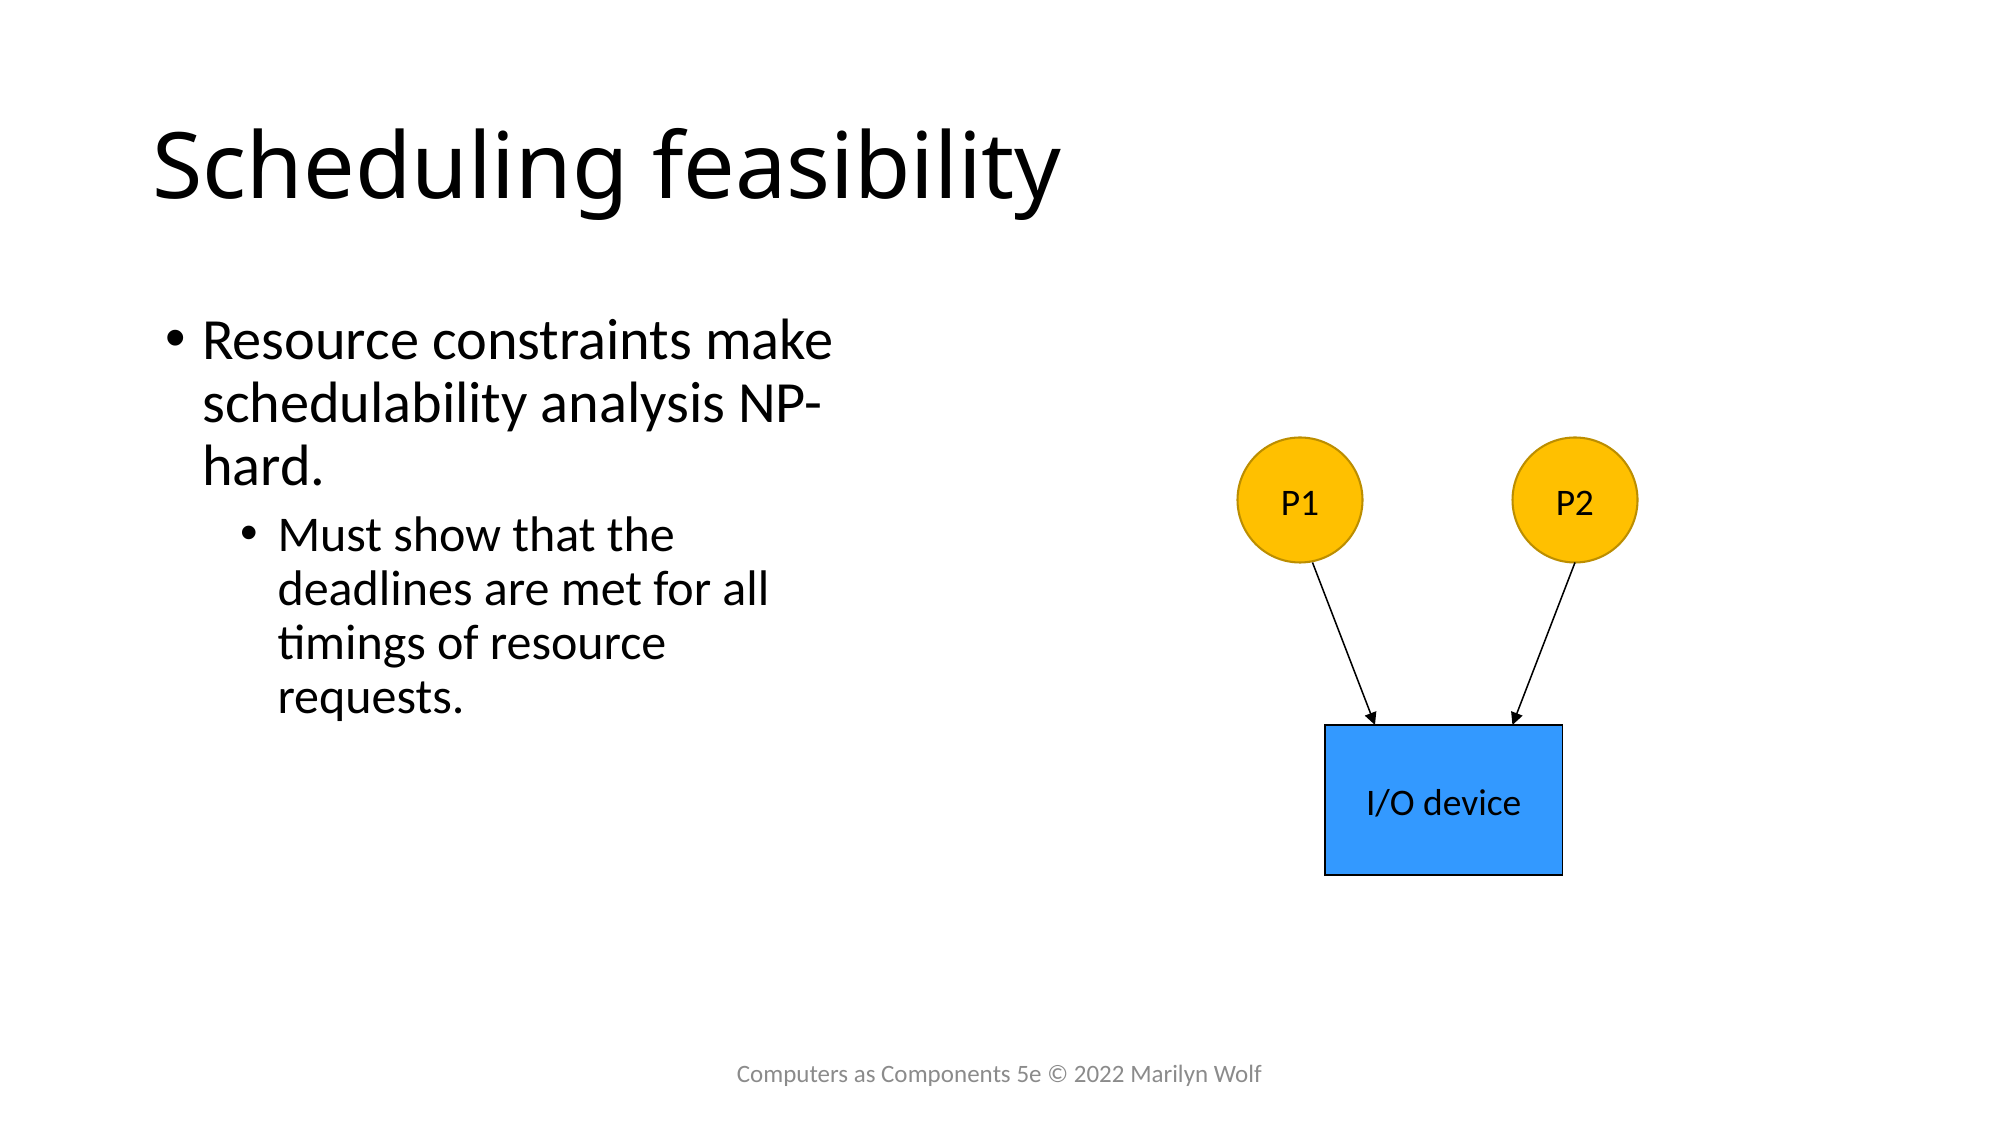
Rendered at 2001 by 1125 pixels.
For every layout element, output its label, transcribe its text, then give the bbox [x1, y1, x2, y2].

text_box [1312, 562, 1377, 725]
text_box P1 [1236, 436, 1364, 564]
title Scheduling feasibility [137, 59, 1863, 278]
text_box P2 [1511, 436, 1639, 564]
text_box [1511, 562, 1576, 725]
text_box I/O device [1324, 724, 1563, 875]
footer Computers as Components 5e © 2022 Marilyn Wolf [662, 1042, 1338, 1103]
list Resource constraints make schedulability analysis NP-hard. Must show that the deadlines are met for all timings of resource requests. [150, 301, 875, 986]
